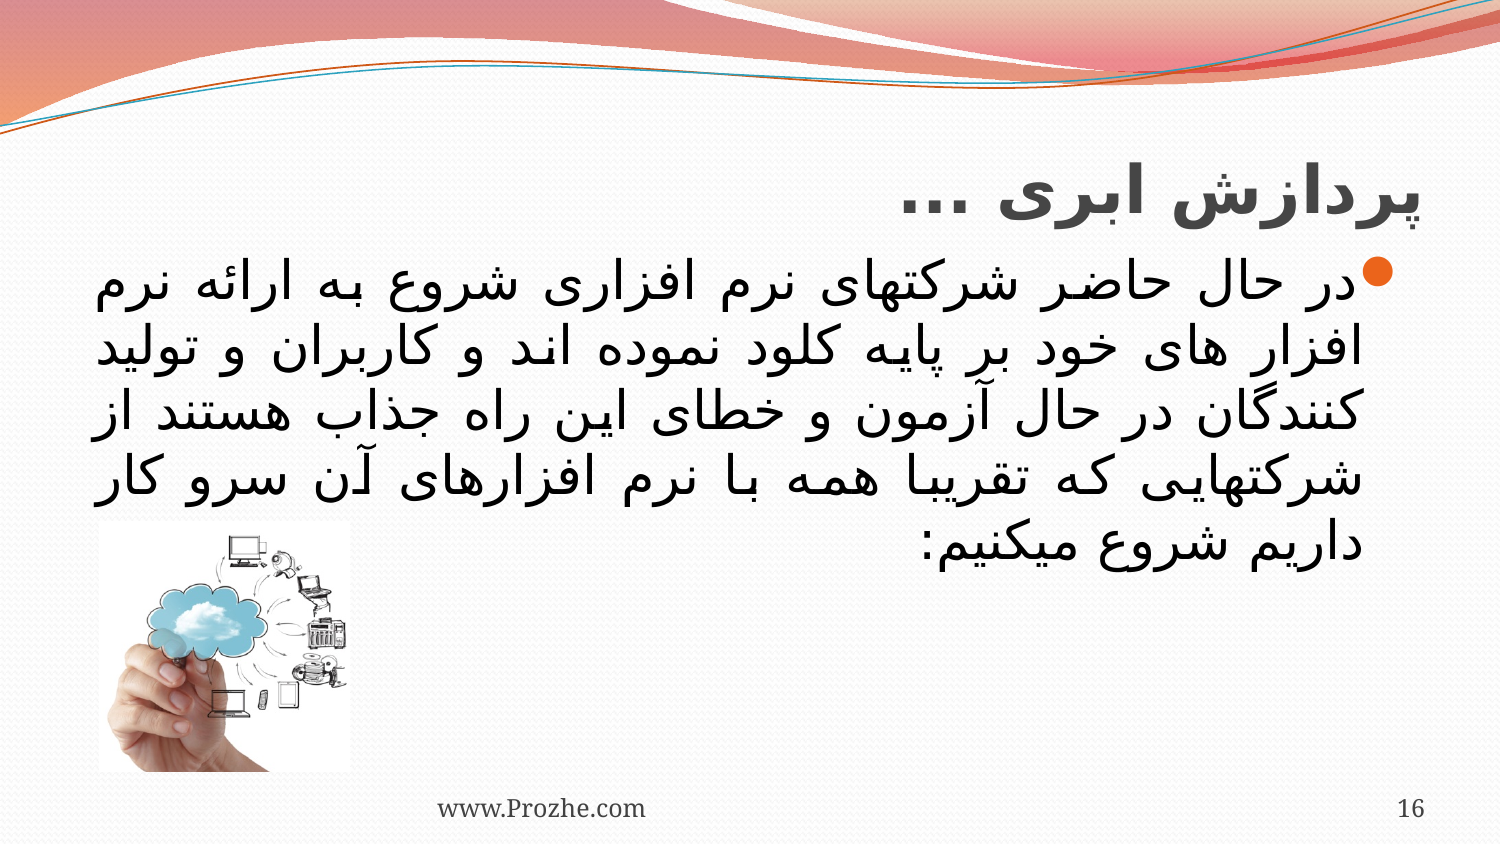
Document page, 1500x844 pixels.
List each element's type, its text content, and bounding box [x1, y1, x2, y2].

footer www.Prozhe.com [437, 782, 988, 827]
picture [99, 521, 351, 773]
footer www.Prozhe.com [351, 523, 356, 779]
footer www.Prozhe.com [92, 522, 99, 779]
title پردازش ابری ... [75, 86, 1425, 228]
list در حال حاضر شرکتهای نرم افزاری شروع به ارائه نرم افزار های خود بر پایه کلود نموده اند و کاربران و تولید کنندگان در حال آزمون و خطای این راه جذاب هستند از شرکتهایی که تقریبا همه با نرم افزارهای آن سرو کار داریم شروع میکنیم: [75, 238, 1425, 779]
slide_number 16 [1299, 782, 1425, 827]
